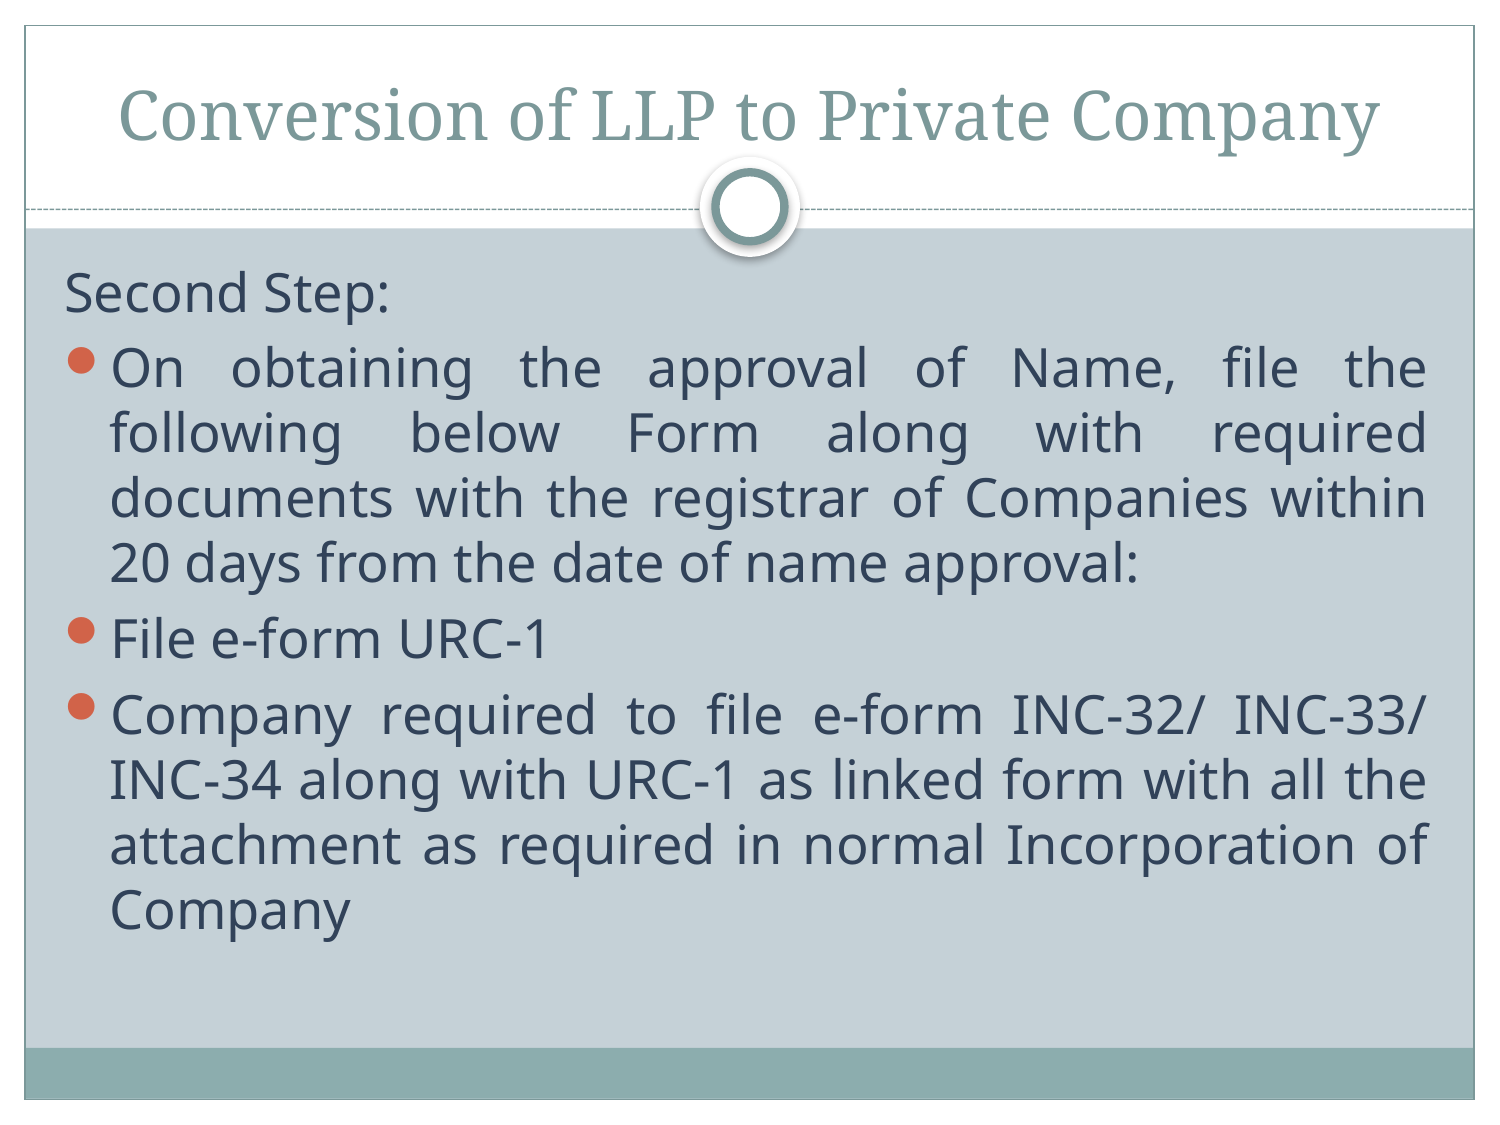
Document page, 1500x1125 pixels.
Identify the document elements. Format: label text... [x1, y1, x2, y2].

title Conversion of LLP to Private Company [49, 37, 1450, 162]
list Second Step: On obtaining the approval of Name, file the following below Form along with required documents with the registrar of Companies within 20 days from the date of name approval: File e-form URC-1 Company required to file e-form INC-32/ INC-33/ INC-34 along with URC-1 as linked form with all the attachment as required in normal Incorporation of Company [49, 250, 1445, 1001]
